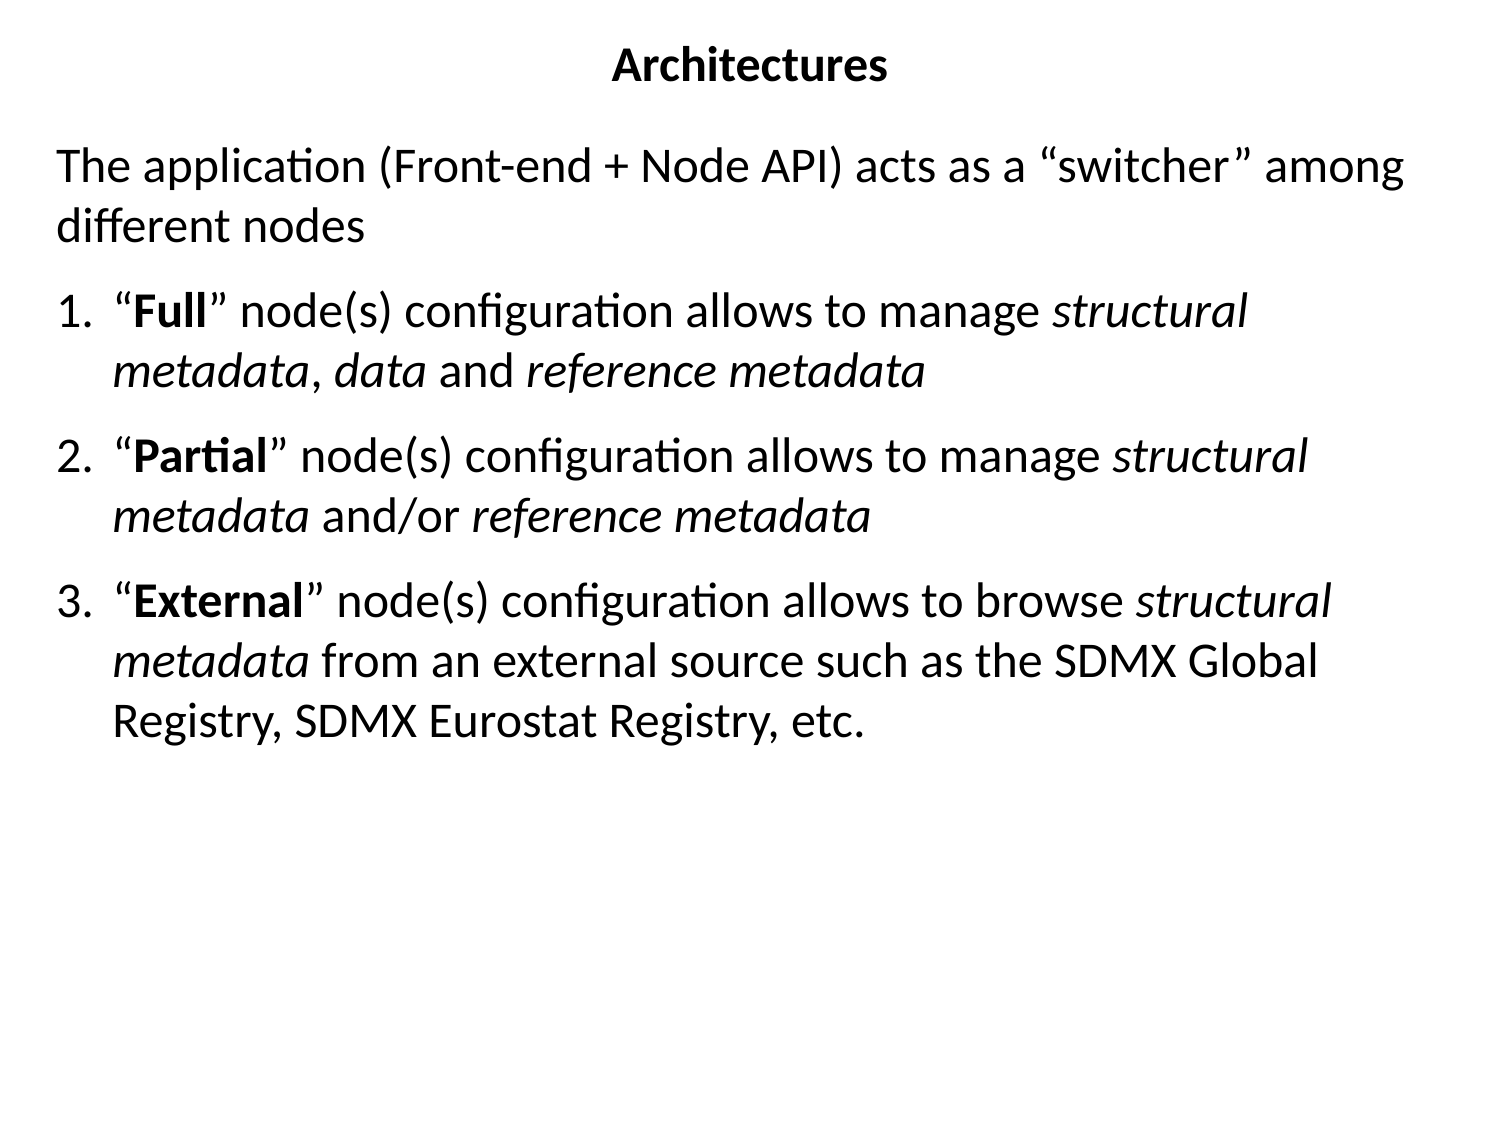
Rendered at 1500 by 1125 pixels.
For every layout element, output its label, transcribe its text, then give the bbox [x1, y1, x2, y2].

text_box The application (Front-end + Node API) acts as a “switcher” among different nodes “Full” node(s) configuration allows to manage structural metadata, data and reference metadata “Partial” node(s) configuration allows to manage structural metadata and/or reference metadata “External” node(s) configuration allows to browse structural metadata from an external source such as the SDMX Global Registry, SDMX Eurostat Registry, etc. [41, 125, 1436, 756]
text_box Architectures [53, 24, 1447, 99]
